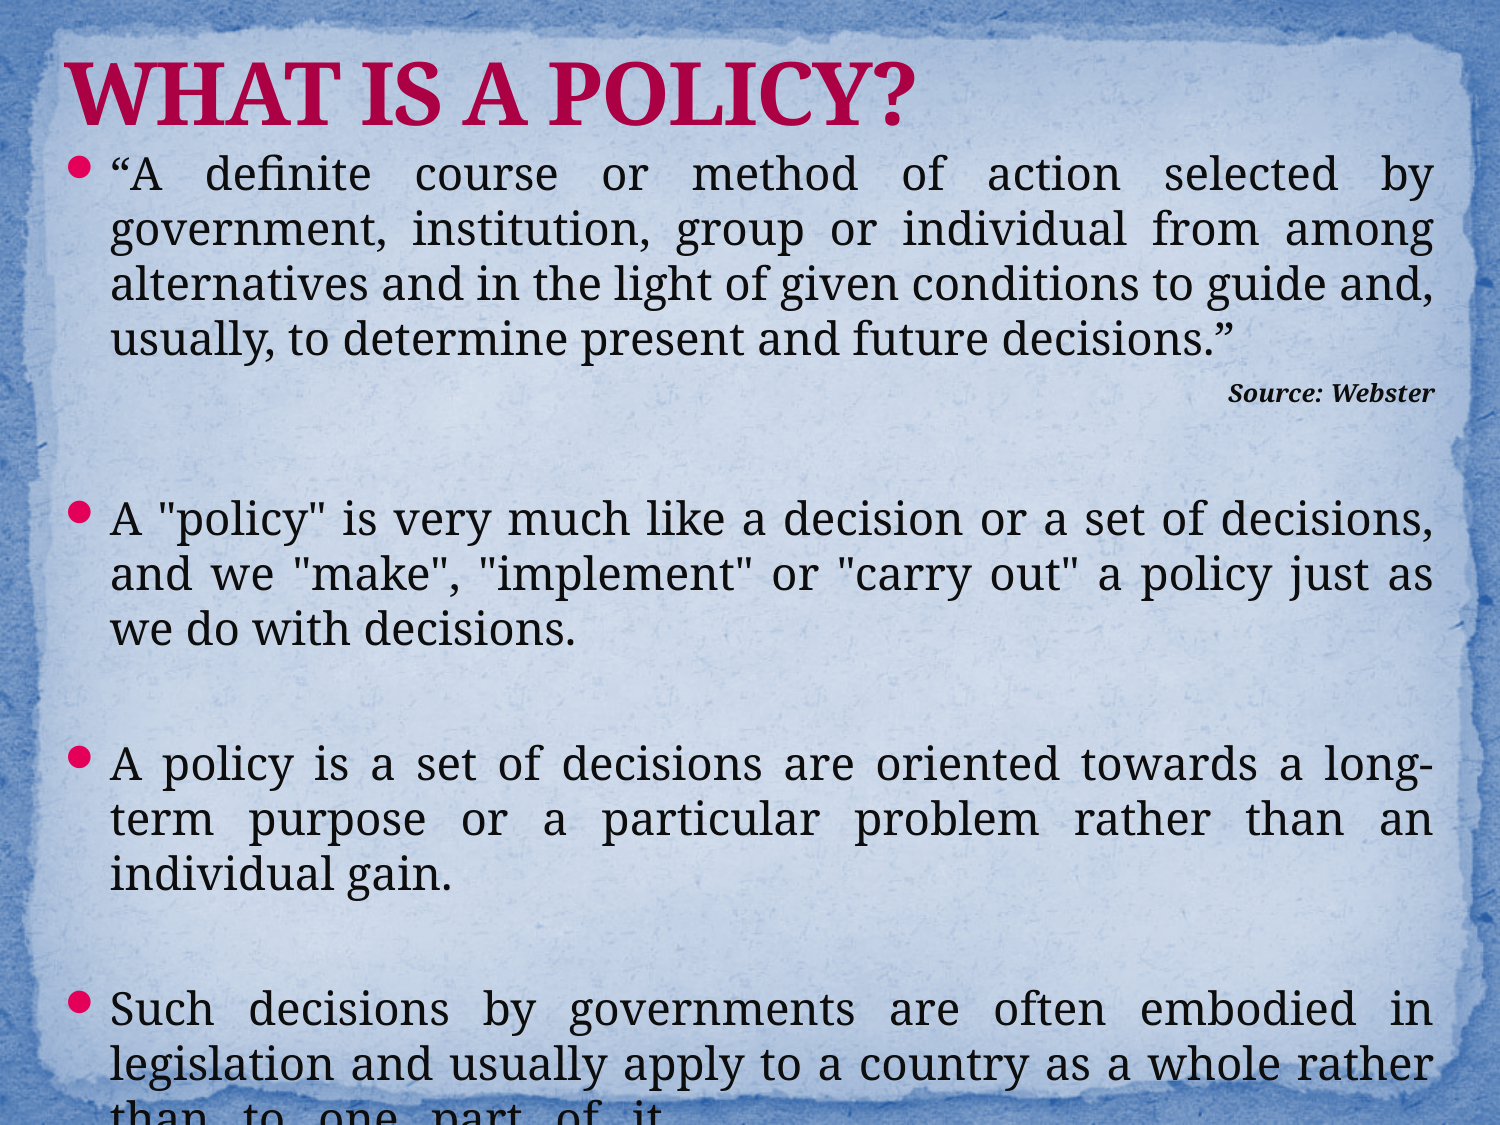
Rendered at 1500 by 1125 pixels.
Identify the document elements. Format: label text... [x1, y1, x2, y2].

title WHAT IS A POLICY? [49, 0, 1400, 150]
list “A definite course or method of action selected by government, institution, group or individual from among alternatives and in the light of given conditions to guide and, usually, to determine present and future decisions.” Source: Webster A "policy" is very much like a decision or a set of decisions, and we "make", "implement" or "carry out" a policy just as we do with decisions. A policy is a set of decisions are oriented towards a long-term purpose or a particular problem rather than an individual gain. Such decisions by governments are often embodied in legislation and usually apply to a country as a whole rather than to one part of it. Source: FAO [50, 137, 1450, 888]
